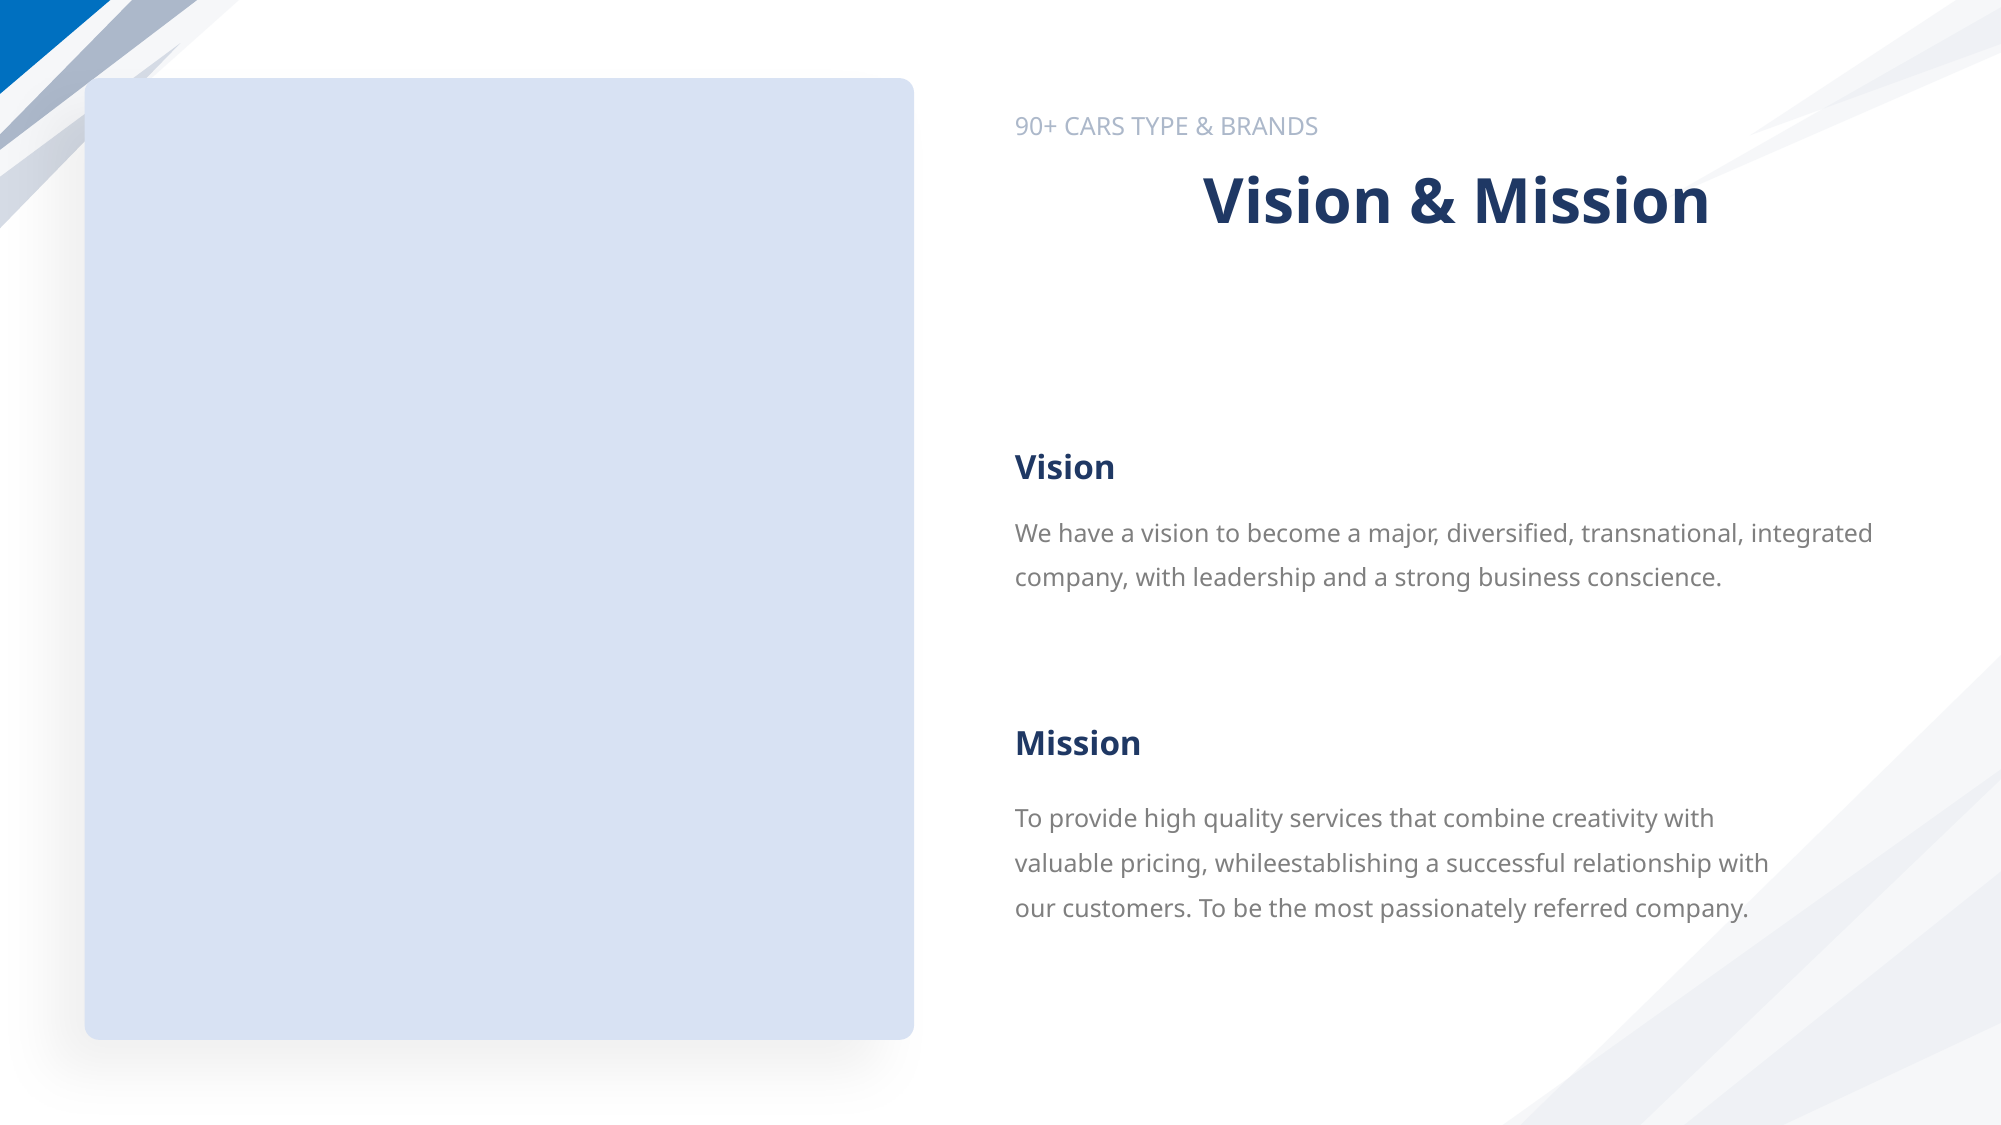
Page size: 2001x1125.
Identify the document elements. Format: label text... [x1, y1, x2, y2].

text_box To provide high quality services that combine creativity with valuable pricing, whileestablishing a successful relationship with our customers. To be the most passionately referred company. [999, 779, 1806, 977]
text_box Vision [999, 439, 1636, 495]
text_box [84, 78, 915, 1040]
title Vision & Mission [999, 135, 1916, 272]
text_box Mission [999, 714, 1488, 770]
text_box 90+ CARS TYPE & BRANDS [999, 102, 1350, 149]
text_box We have a vision to become a major, diversified, transnational, integrated company, with leadership and a strong business conscience. [999, 494, 1916, 643]
